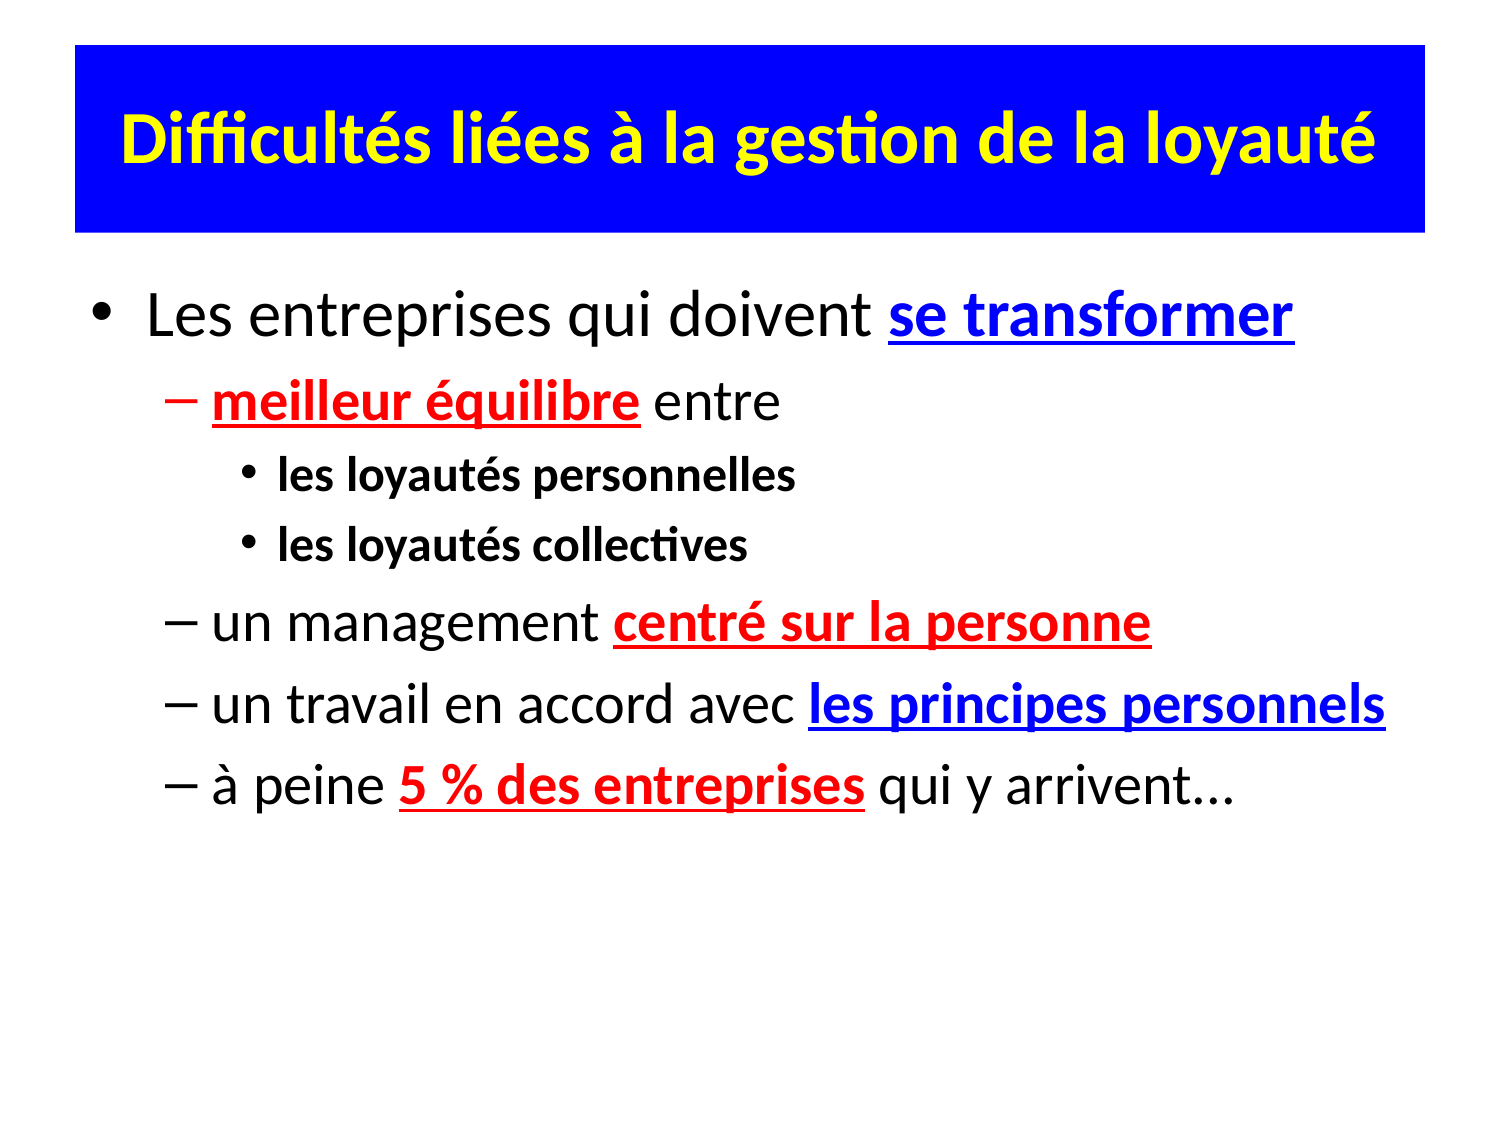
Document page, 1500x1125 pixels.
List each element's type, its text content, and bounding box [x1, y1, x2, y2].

list Les entreprises qui doivent se transformer meilleur équilibre entre les loyautés personnelles les loyautés collectives un management centré sur la personne un travail en accord avec les principes personnels à peine 5 % des entreprises qui y arrivent... [75, 262, 1425, 1005]
title Difficultés liées à la gestion de la loyauté [75, 45, 1425, 233]
